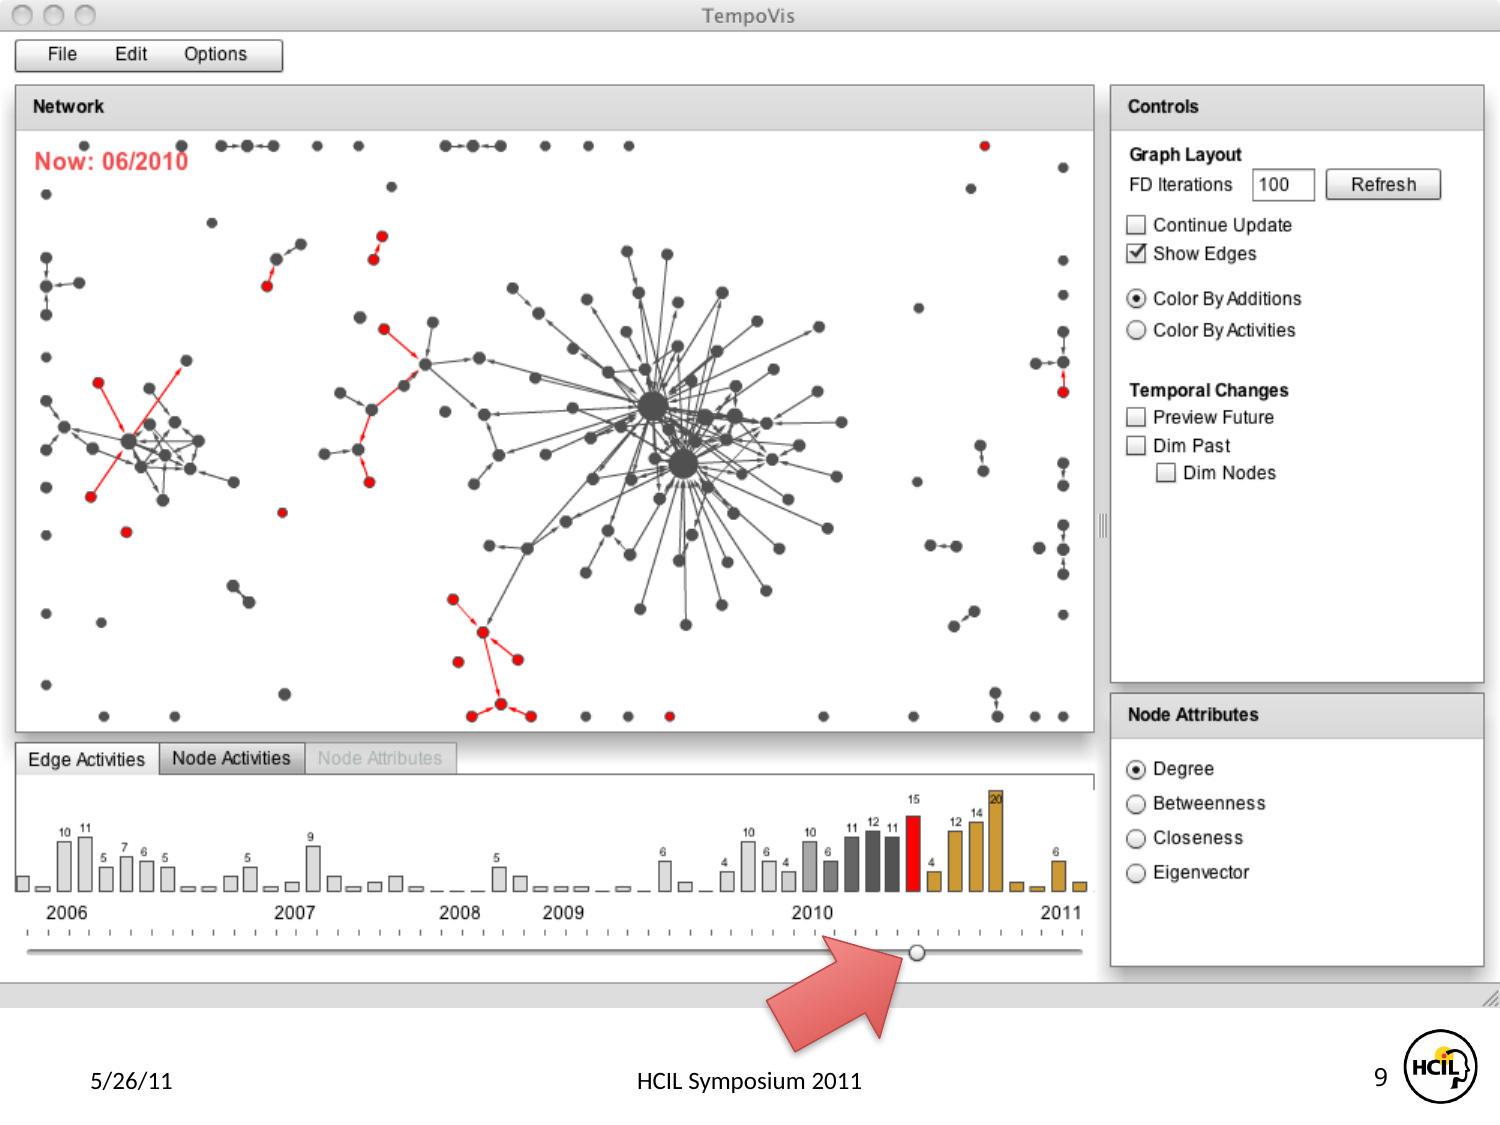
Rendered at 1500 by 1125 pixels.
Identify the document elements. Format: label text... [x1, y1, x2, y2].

picture [0, 0, 1500, 1009]
slide_number 8 [1074, 1042, 1404, 1103]
text_box [866, 1017, 887, 1040]
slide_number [74, 1042, 426, 1103]
picture [1403, 1029, 1478, 1104]
text_box [774, 1017, 860, 1053]
footer HCIL Symposium 2011 [512, 1042, 988, 1103]
